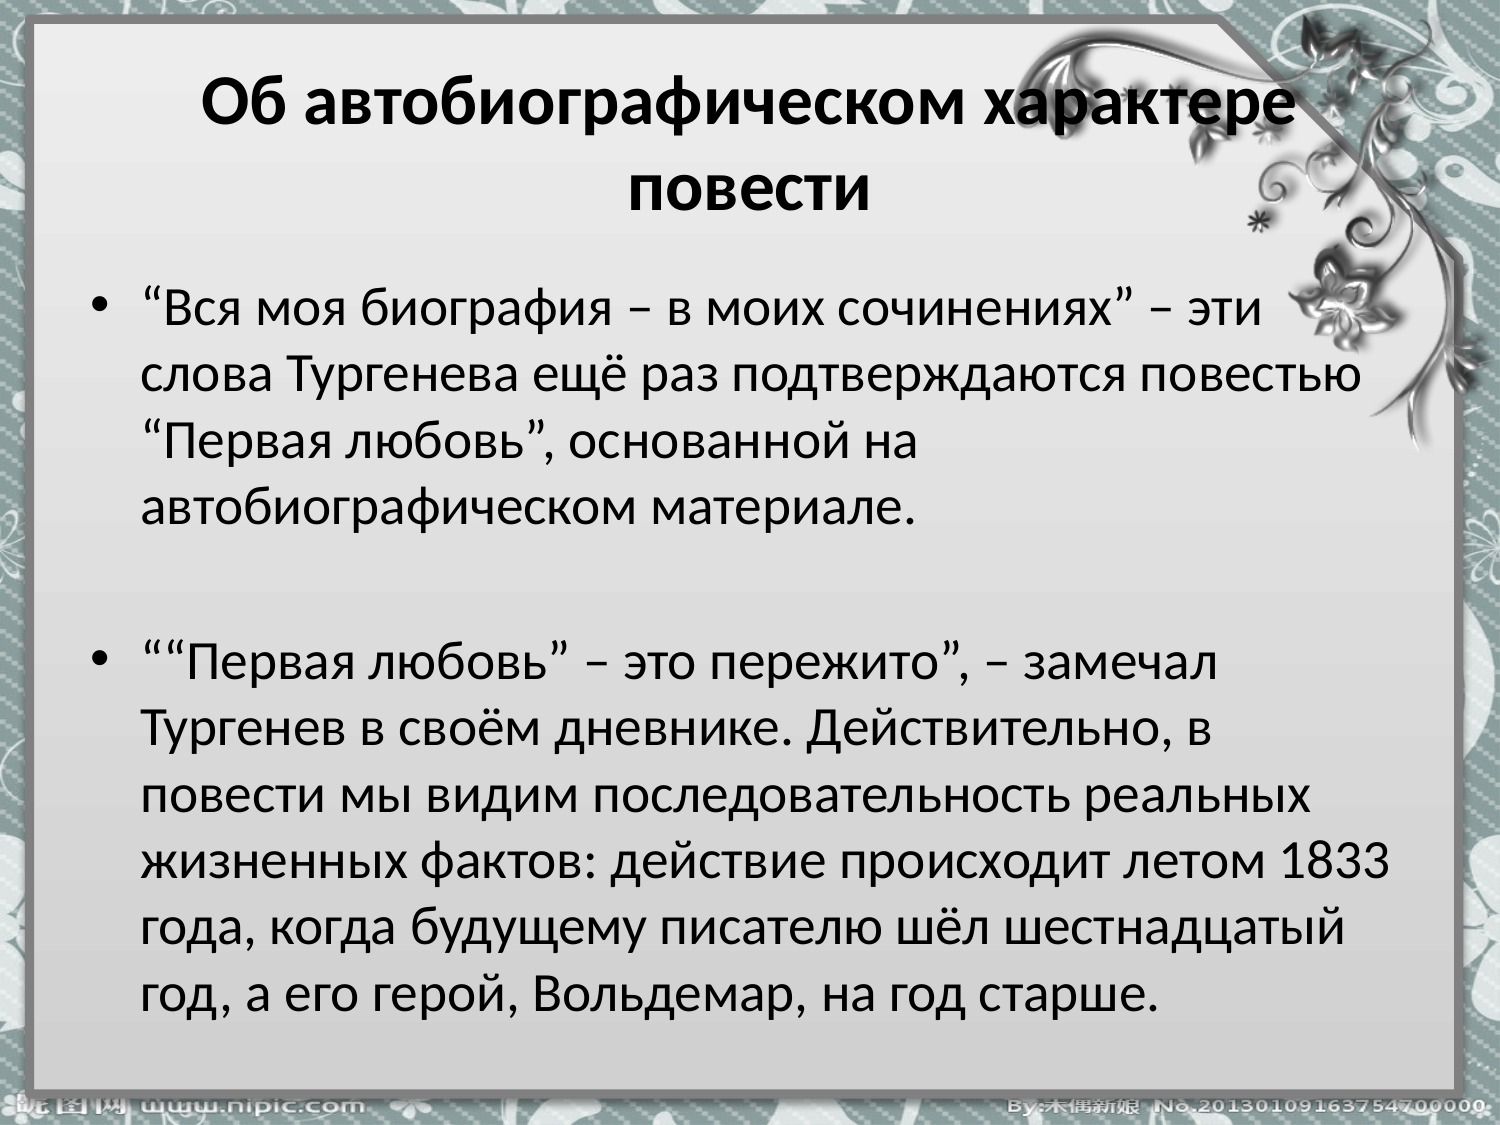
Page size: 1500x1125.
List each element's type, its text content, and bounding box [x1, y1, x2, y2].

title Об автобиографическом характере повести [75, 45, 1425, 233]
list “Вся моя биография – в моих сочинениях” – эти слова Тургенева ещё раз подтверждаются повестью “Первая любовь”, основанной на автобиографическом материале. ““Первая любовь” – это пережито”, – замечал Тургенев в своём дневнике. Действительно, в повести мы видим последовательность реальных жизненных фактов: действие происходит летом 1833 года, когда будущему писателю шёл шестнадцатый год, а его герой, Вольдемар, на год старше. [75, 262, 1425, 1055]
picture [0, 0, 1500, 1125]
